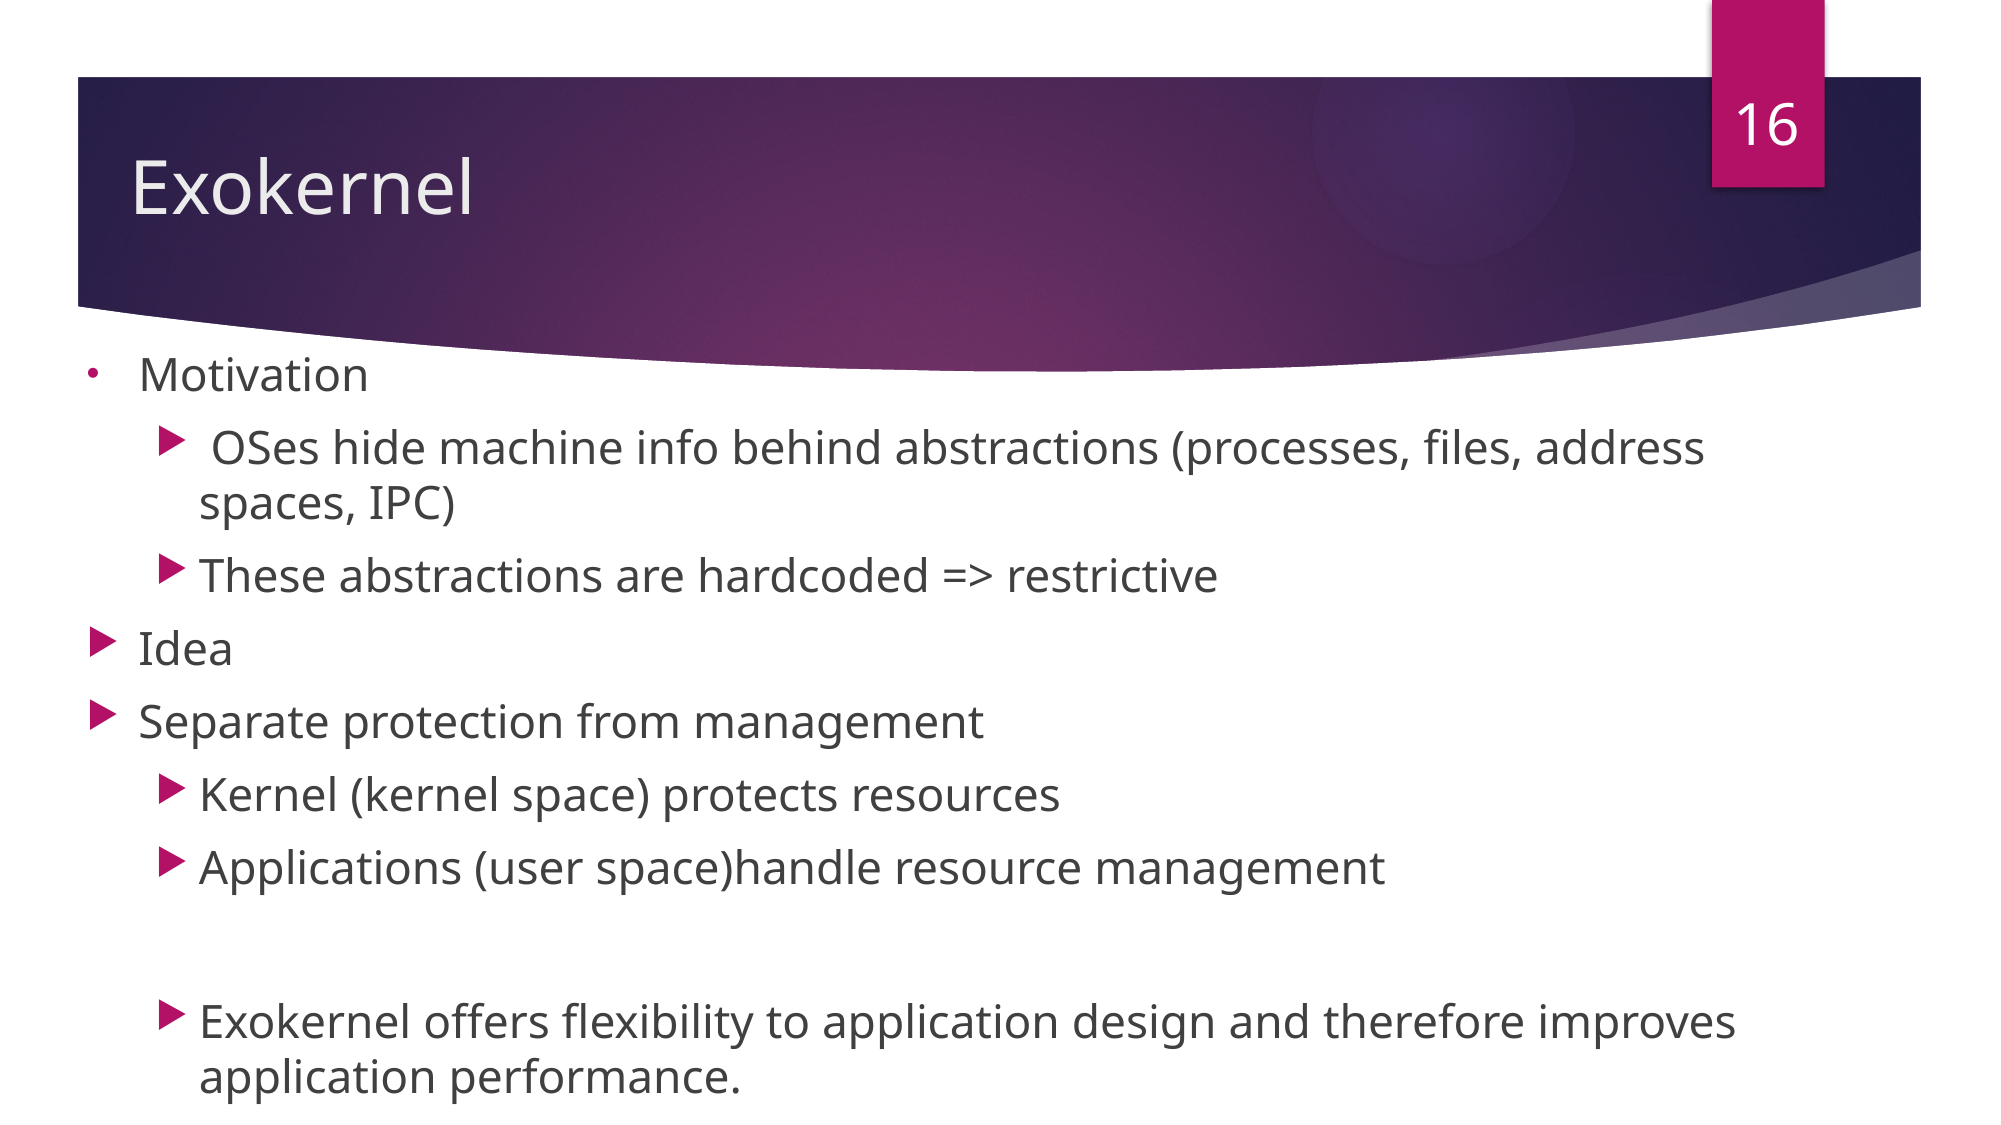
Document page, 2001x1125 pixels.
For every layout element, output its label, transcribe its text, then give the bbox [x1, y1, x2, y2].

title Exokernel [114, 48, 1882, 321]
slide_number 16 [1698, 48, 1836, 175]
list Motivation OSes hide machine info behind abstractions (processes, files, address spaces, IPC) These abstractions are hardcoded => restrictive Idea Separate protection from management Kernel (kernel space) protects resources Applications (user space)handle resource management Exokernel offers flexibility to application design and therefore improves application performance. [71, 337, 1836, 1125]
